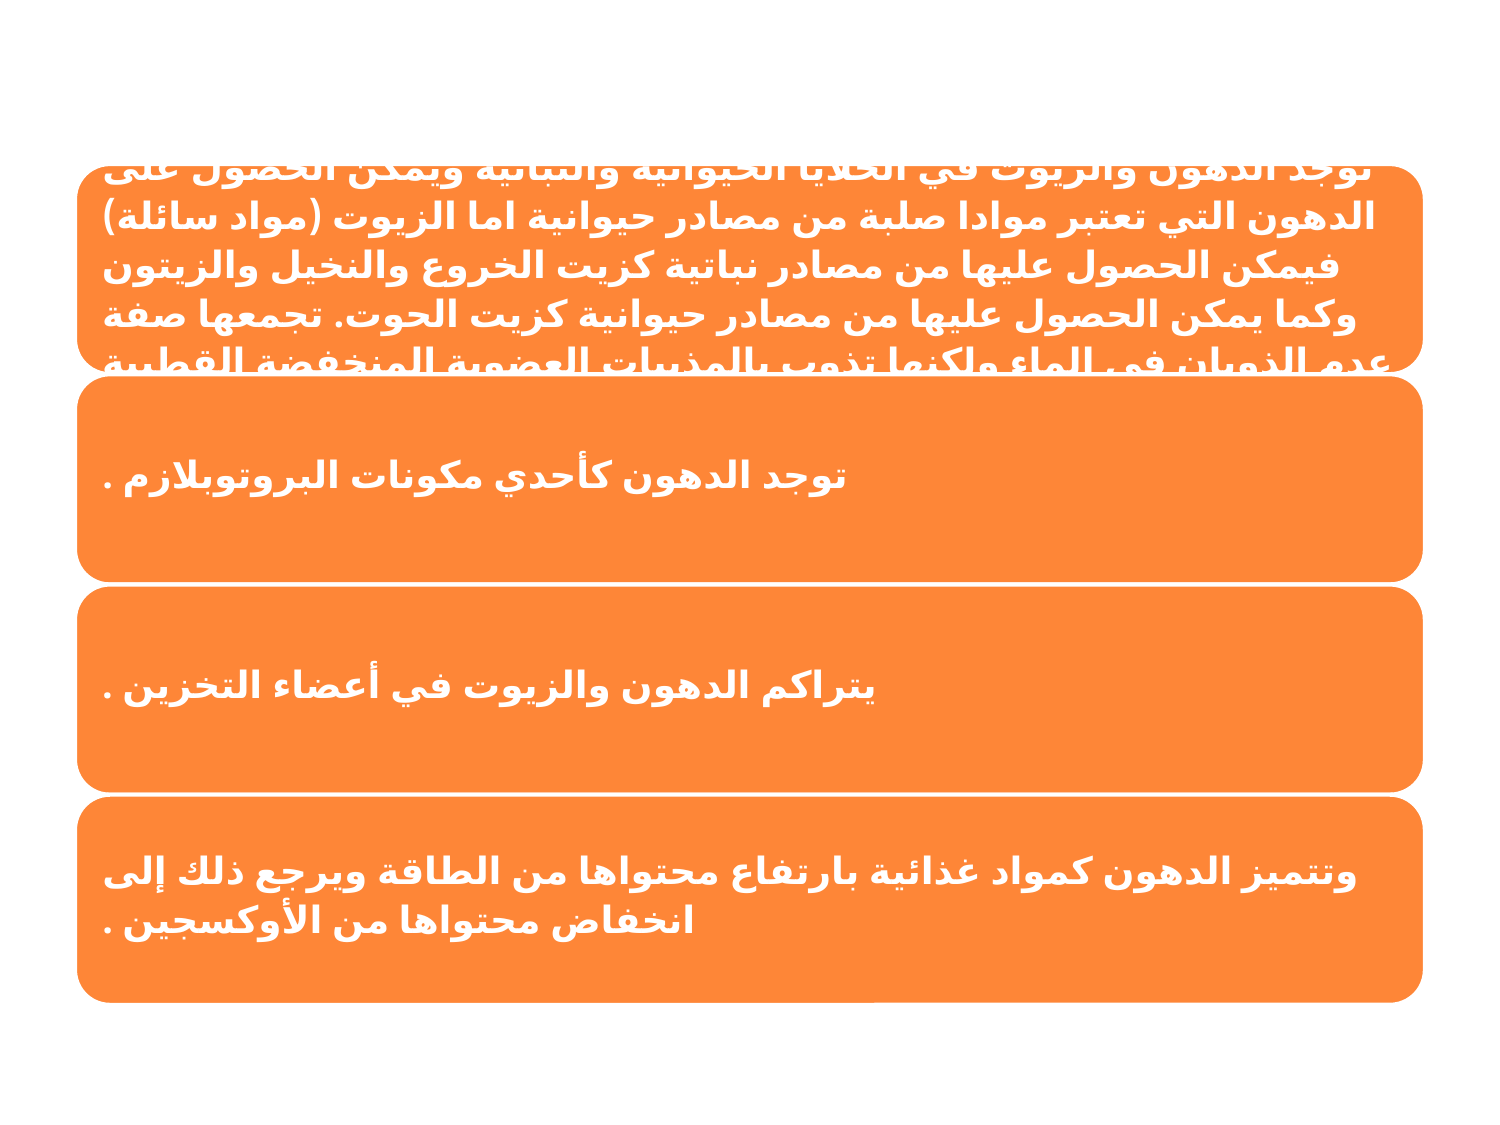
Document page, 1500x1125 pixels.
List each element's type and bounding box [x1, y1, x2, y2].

list [74, 163, 1426, 1006]
